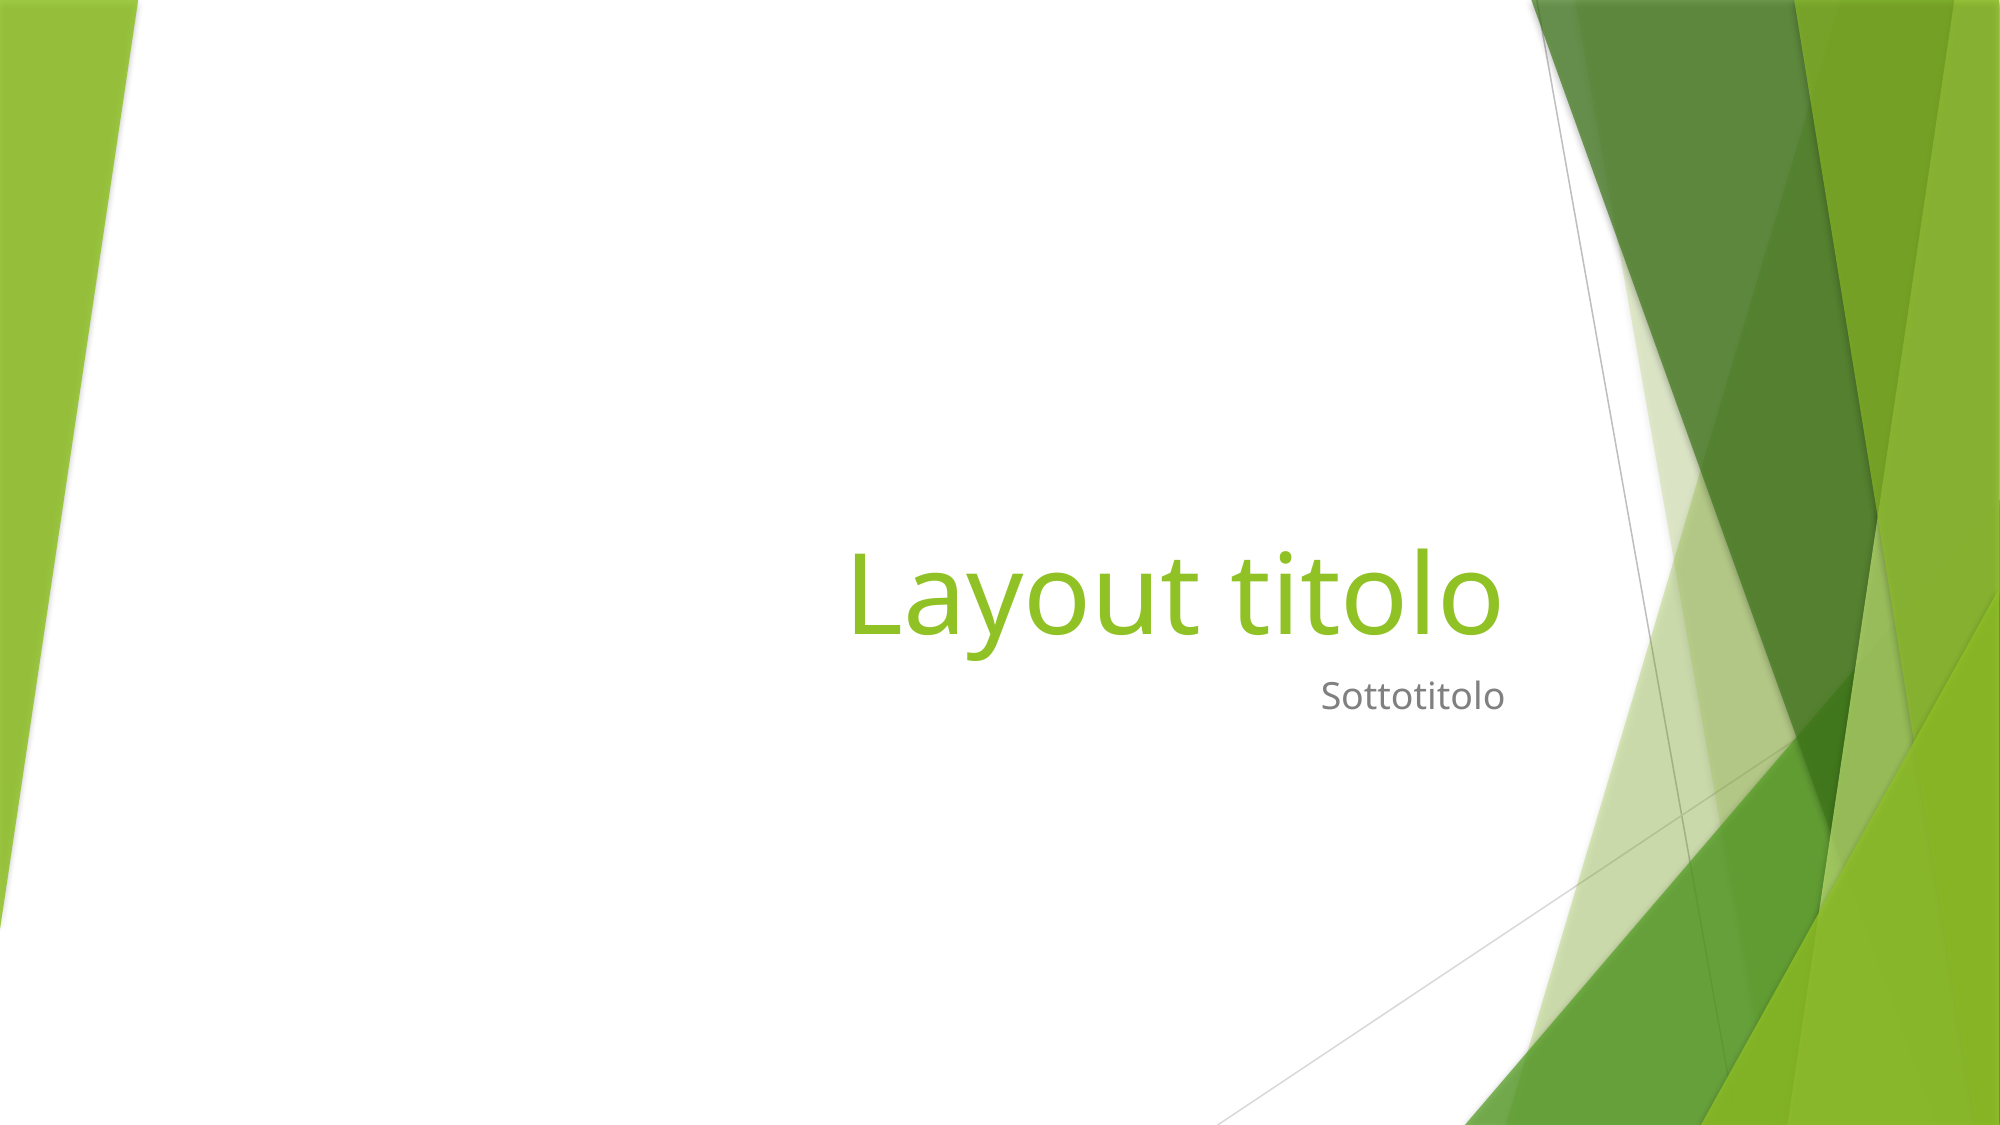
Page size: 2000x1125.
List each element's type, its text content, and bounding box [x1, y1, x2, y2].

subtitle Sottotitolo [247, 664, 1521, 845]
title Layout titolo [247, 394, 1521, 664]
